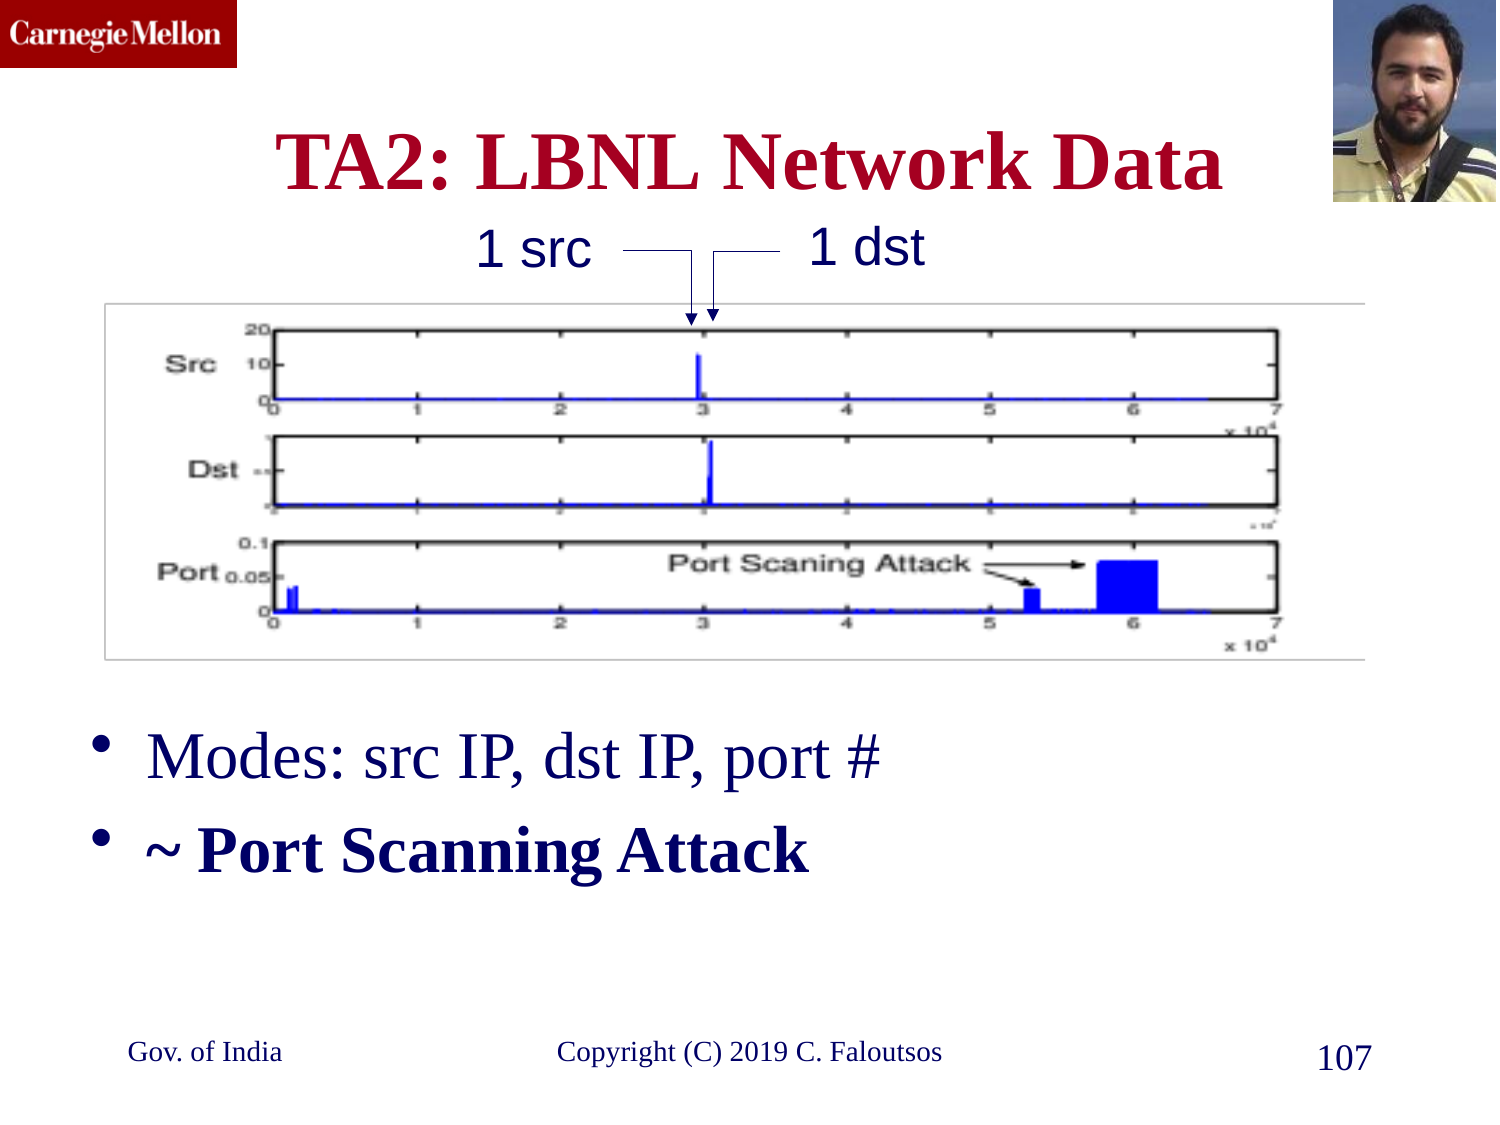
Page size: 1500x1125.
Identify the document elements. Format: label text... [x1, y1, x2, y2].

text_box 1 src [447, 205, 621, 261]
text_box 1 dst [782, 204, 952, 261]
list Modes: src IP, dst IP, port # ~ Port Scanning Attack [74, 704, 1426, 1043]
picture [0, 0, 237, 68]
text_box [622, 249, 692, 326]
picture [1333, 0, 1496, 202]
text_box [712, 250, 781, 322]
title TA2: Lbnl Network Data [112, 99, 1388, 213]
picture [74, 262, 1366, 670]
slide_number 107 [1074, 1024, 1388, 1101]
slide_number Gov. of India [112, 1024, 426, 1101]
footer Copyright (C) 2019 C. Faloutsos [512, 1024, 988, 1101]
